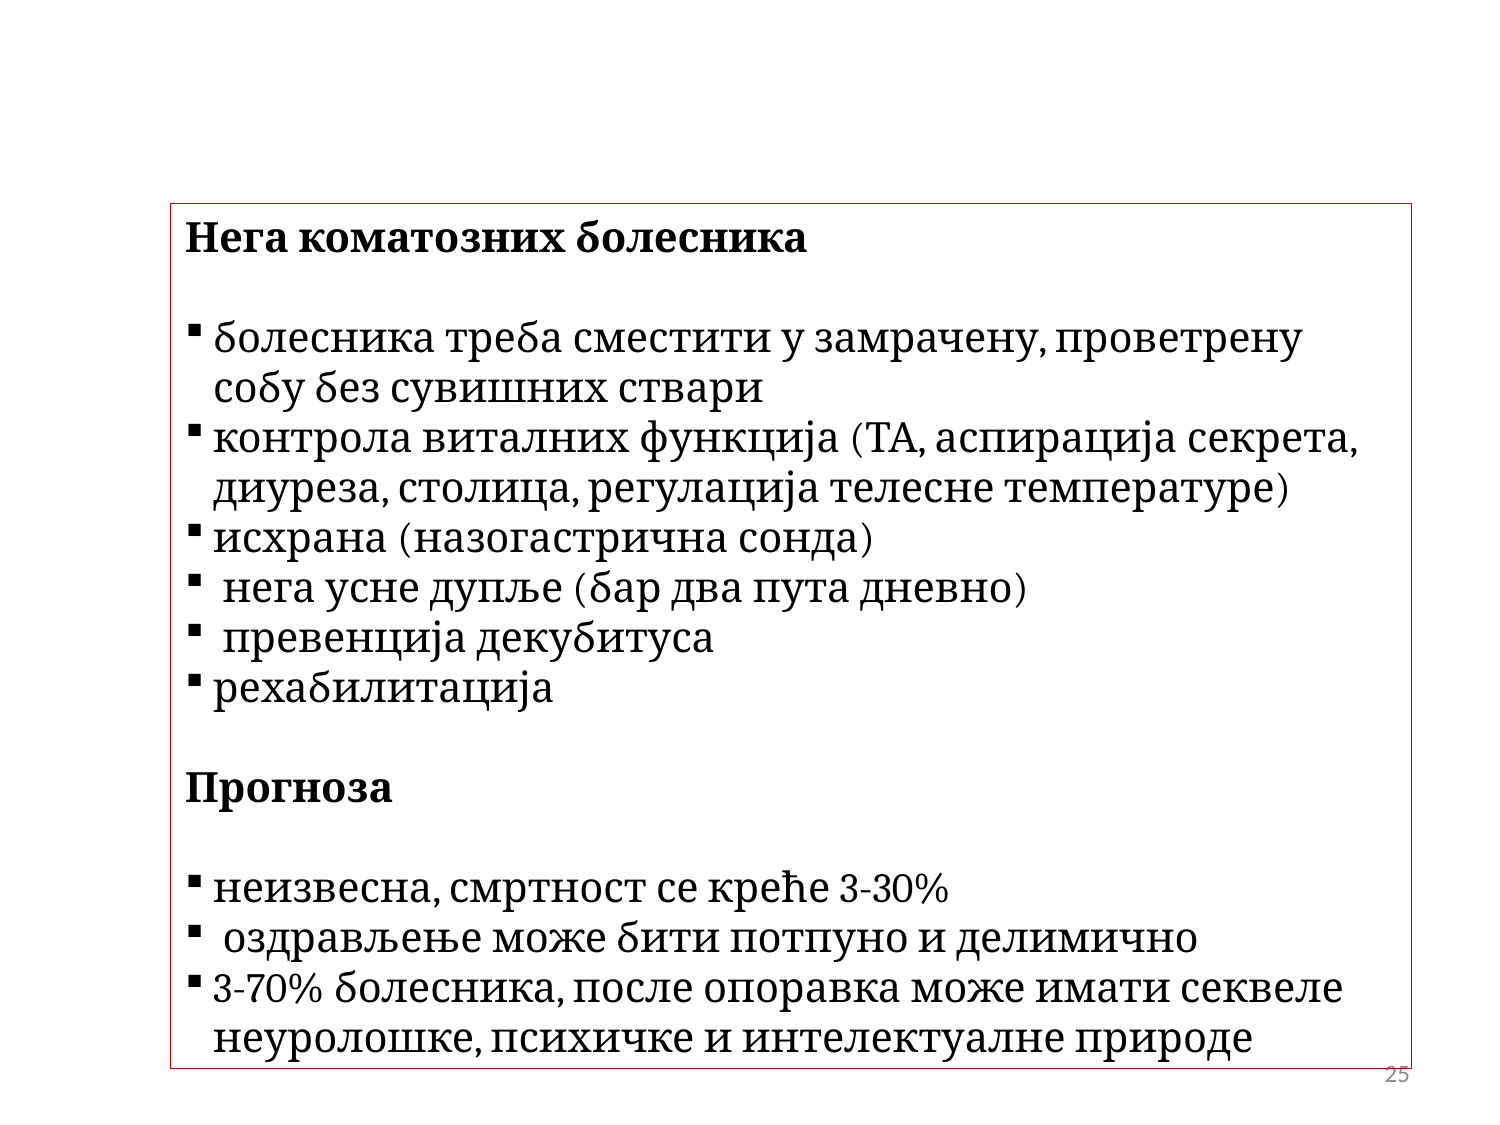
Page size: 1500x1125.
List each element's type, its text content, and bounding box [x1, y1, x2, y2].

slide_number 25 [1074, 1042, 1425, 1103]
text_box Нега коматозних болесника болесника треба сместити у замрачену, проветрену собу без сувишних ствари контрола виталних функција (ТА, аспирација секрета, диуреза, столица, регулација телесне температуре) исхрана (назогастрична сонда) нега усне дупље (бар два пута дневно) превенција декубитуса рехабилитација Прогноза неизвесна, смртност се креће 3-30% оздрављење може бити потпуно и делимично 3-70% болесника, после опоравка може имати секвеле неуролошке, психичке и интелектуалне природе [170, 203, 1412, 1069]
